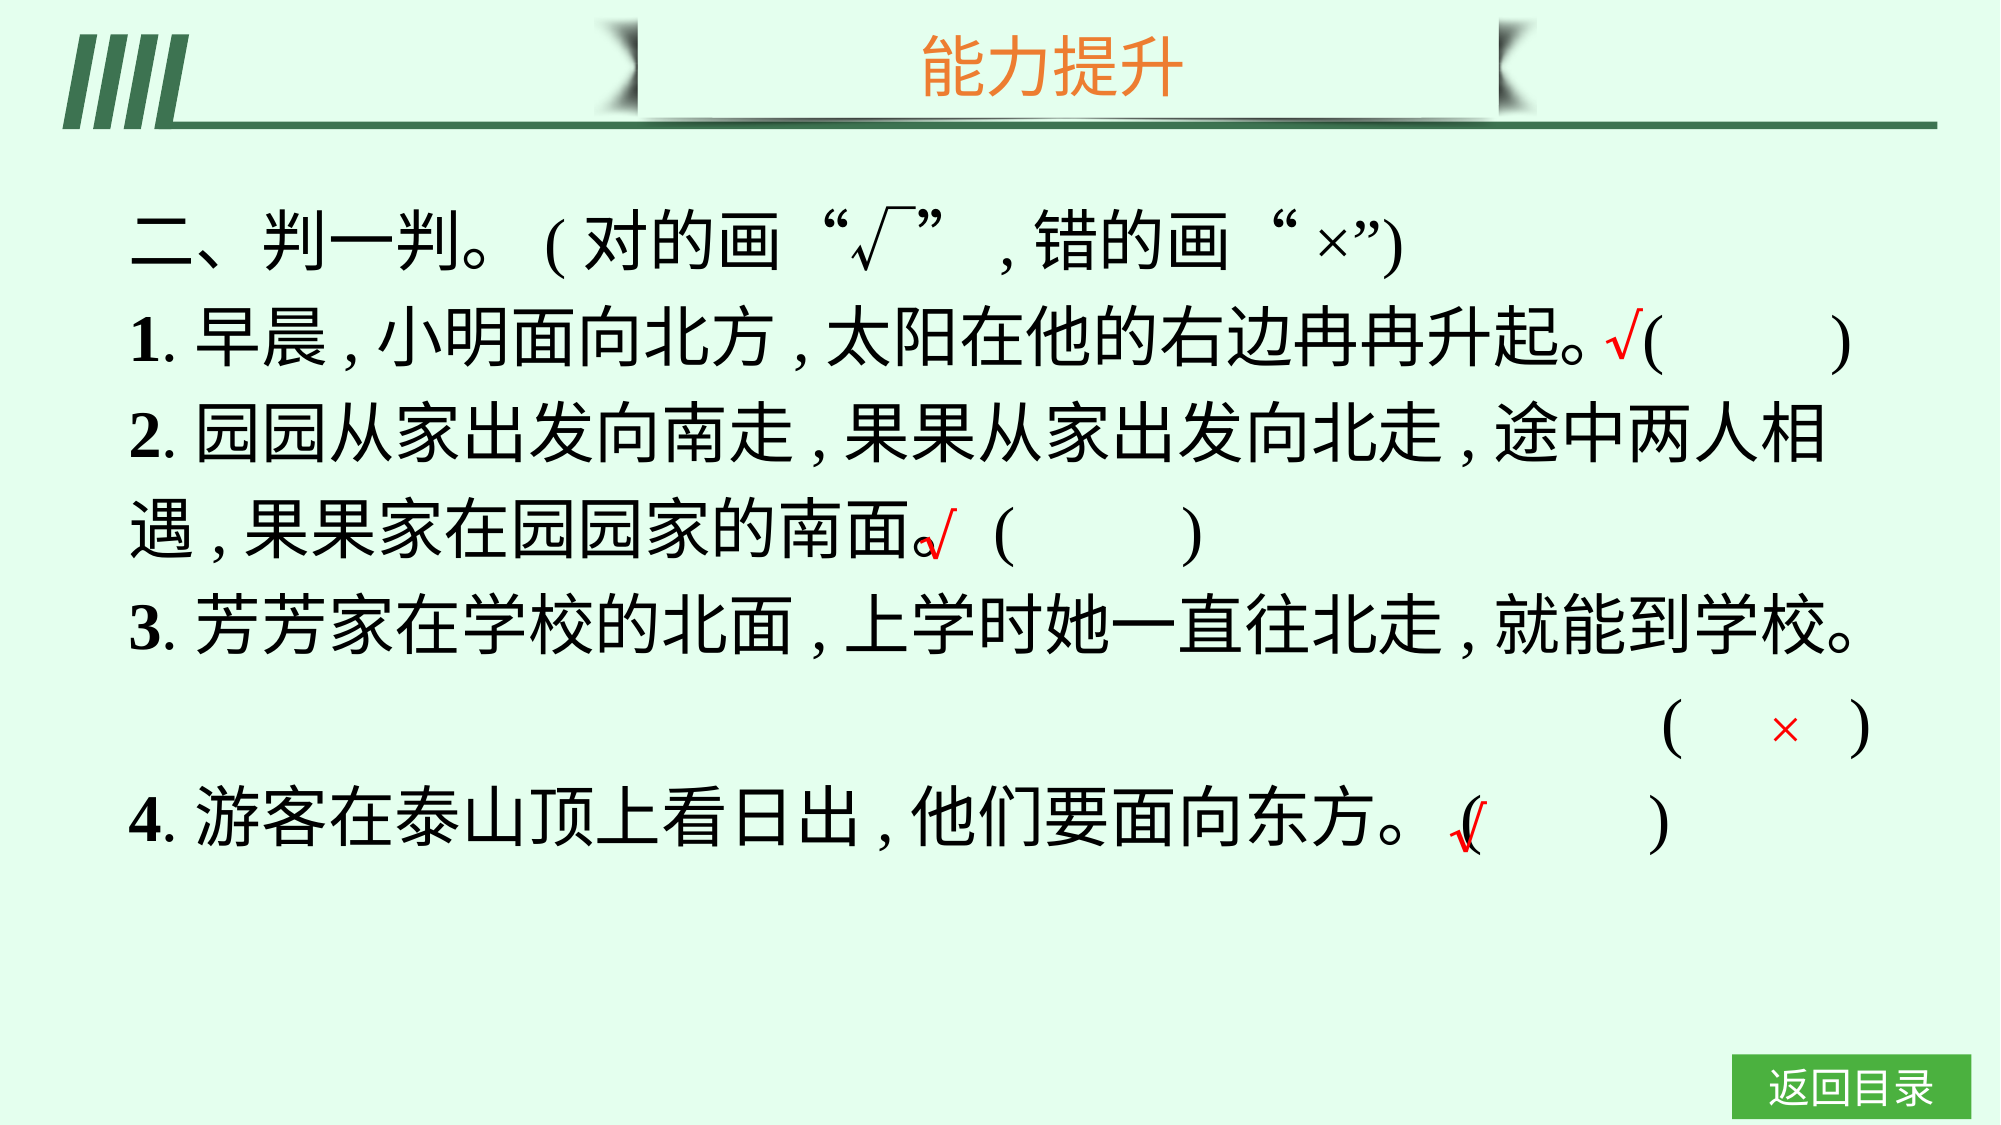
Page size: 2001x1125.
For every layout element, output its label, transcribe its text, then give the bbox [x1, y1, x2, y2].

text_box 二、判一判。(对的画“√”,错的画“×”) 1.早晨,小明面向北方,太阳在他的右边冉冉升起。( ) 2.园园从家出发向南走,果果从家出发向北走,途中两人相遇,果果家在园园家的南面。( ) 3.芳芳家在学校的北面,上学时她一直往北走,就能到学校。 ( ) 4.游客在泰山顶上看日出,他们要面向东方。( ) [113, 175, 1887, 862]
text_box √ [1586, 268, 1674, 374]
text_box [594, 16, 1537, 127]
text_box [62, 34, 1938, 130]
text_box √ [1431, 760, 1519, 867]
text_box × [1754, 662, 1832, 769]
text_box √ [900, 468, 989, 574]
